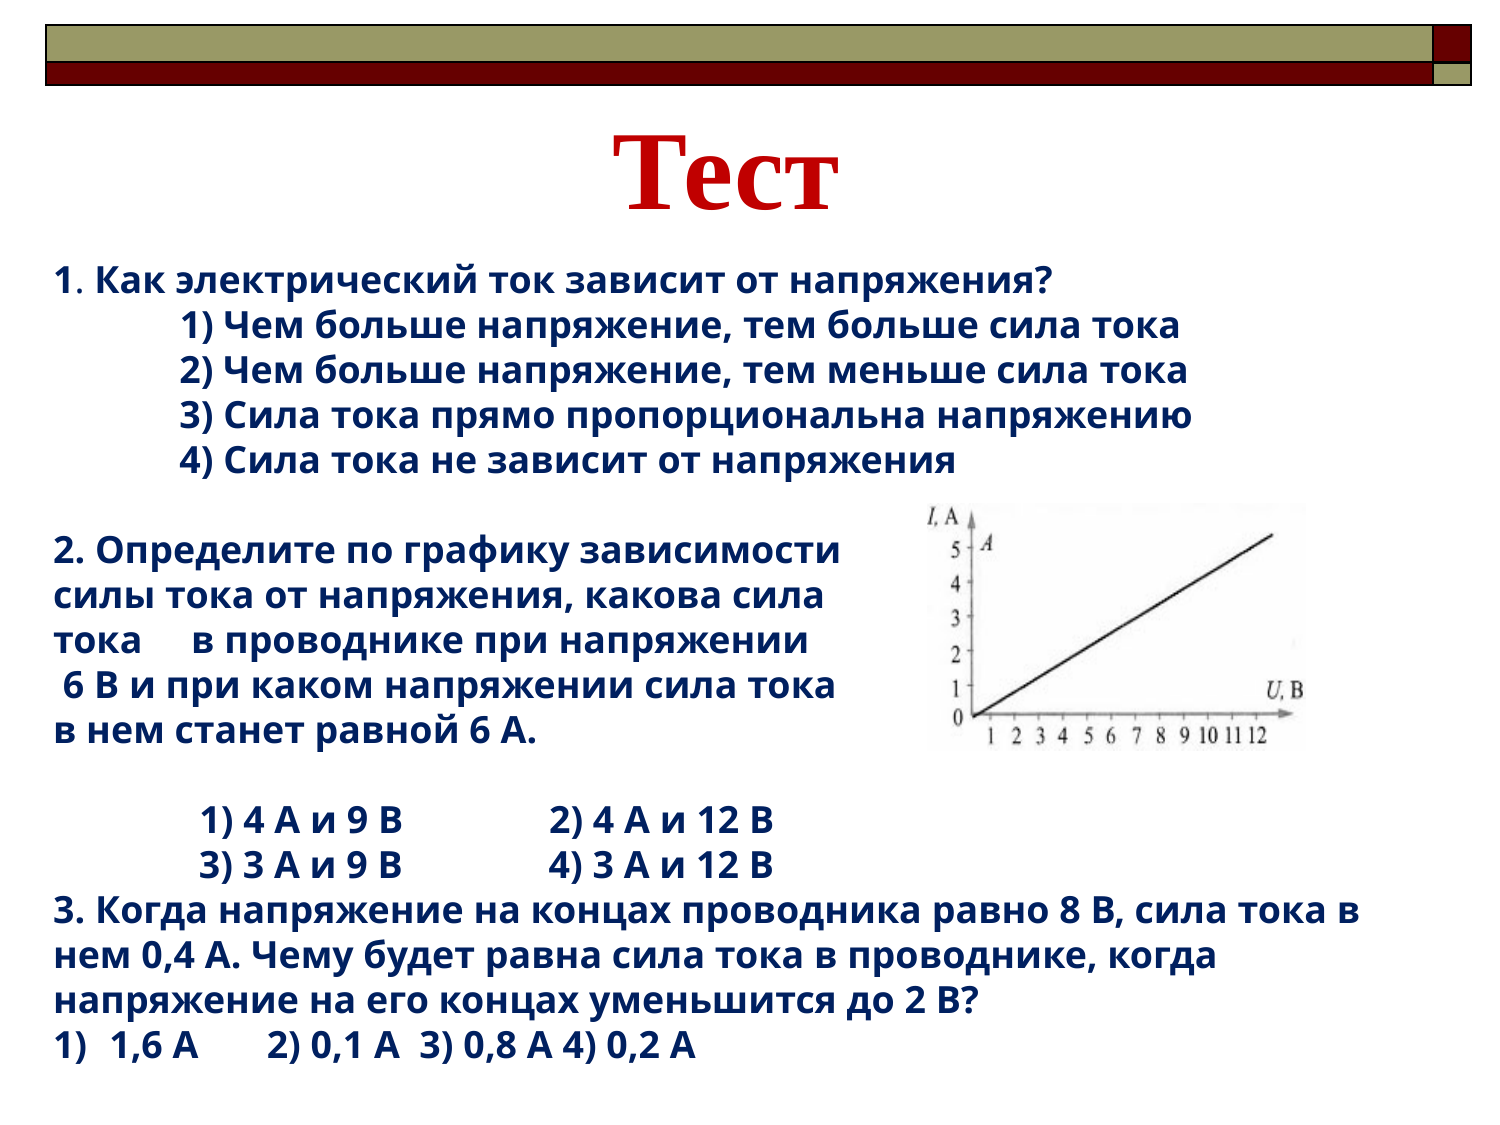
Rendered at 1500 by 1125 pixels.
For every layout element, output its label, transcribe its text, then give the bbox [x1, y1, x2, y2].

text_box 1. Как электрический ток зависит от напряжения? 1) Чем больше напряжение, тем больше сила тока 2) Чем больше напряжение, тем меньше сила тока 3) Сила тока прямо пропорциональна напряжению 4) Сила тока не зависит от напряжения 2. Определите по графику зависимости силы тока от напряже­ния, какова сила тока в проводнике при напряжении 6 В и при каком напряжении сила тока в нем станет равной 6 А. 1) 4 А и 9 В 2) 4 А и 12 В 3) 3 А и 9 В 4) 3 А и 12 В 3. Когда напряжение на концах проводника равно 8 В, сила тока в нем 0,4 А. Чему будет равна сила тока в проводнике, когда напряжение на его концах уменьшится до 2 В? 1,6 А 2) 0,1 А 3) 0,8 А 4) 0,2 А [53, 256, 1447, 1112]
picture [926, 503, 1307, 751]
text_box Тест [41, 89, 1412, 240]
